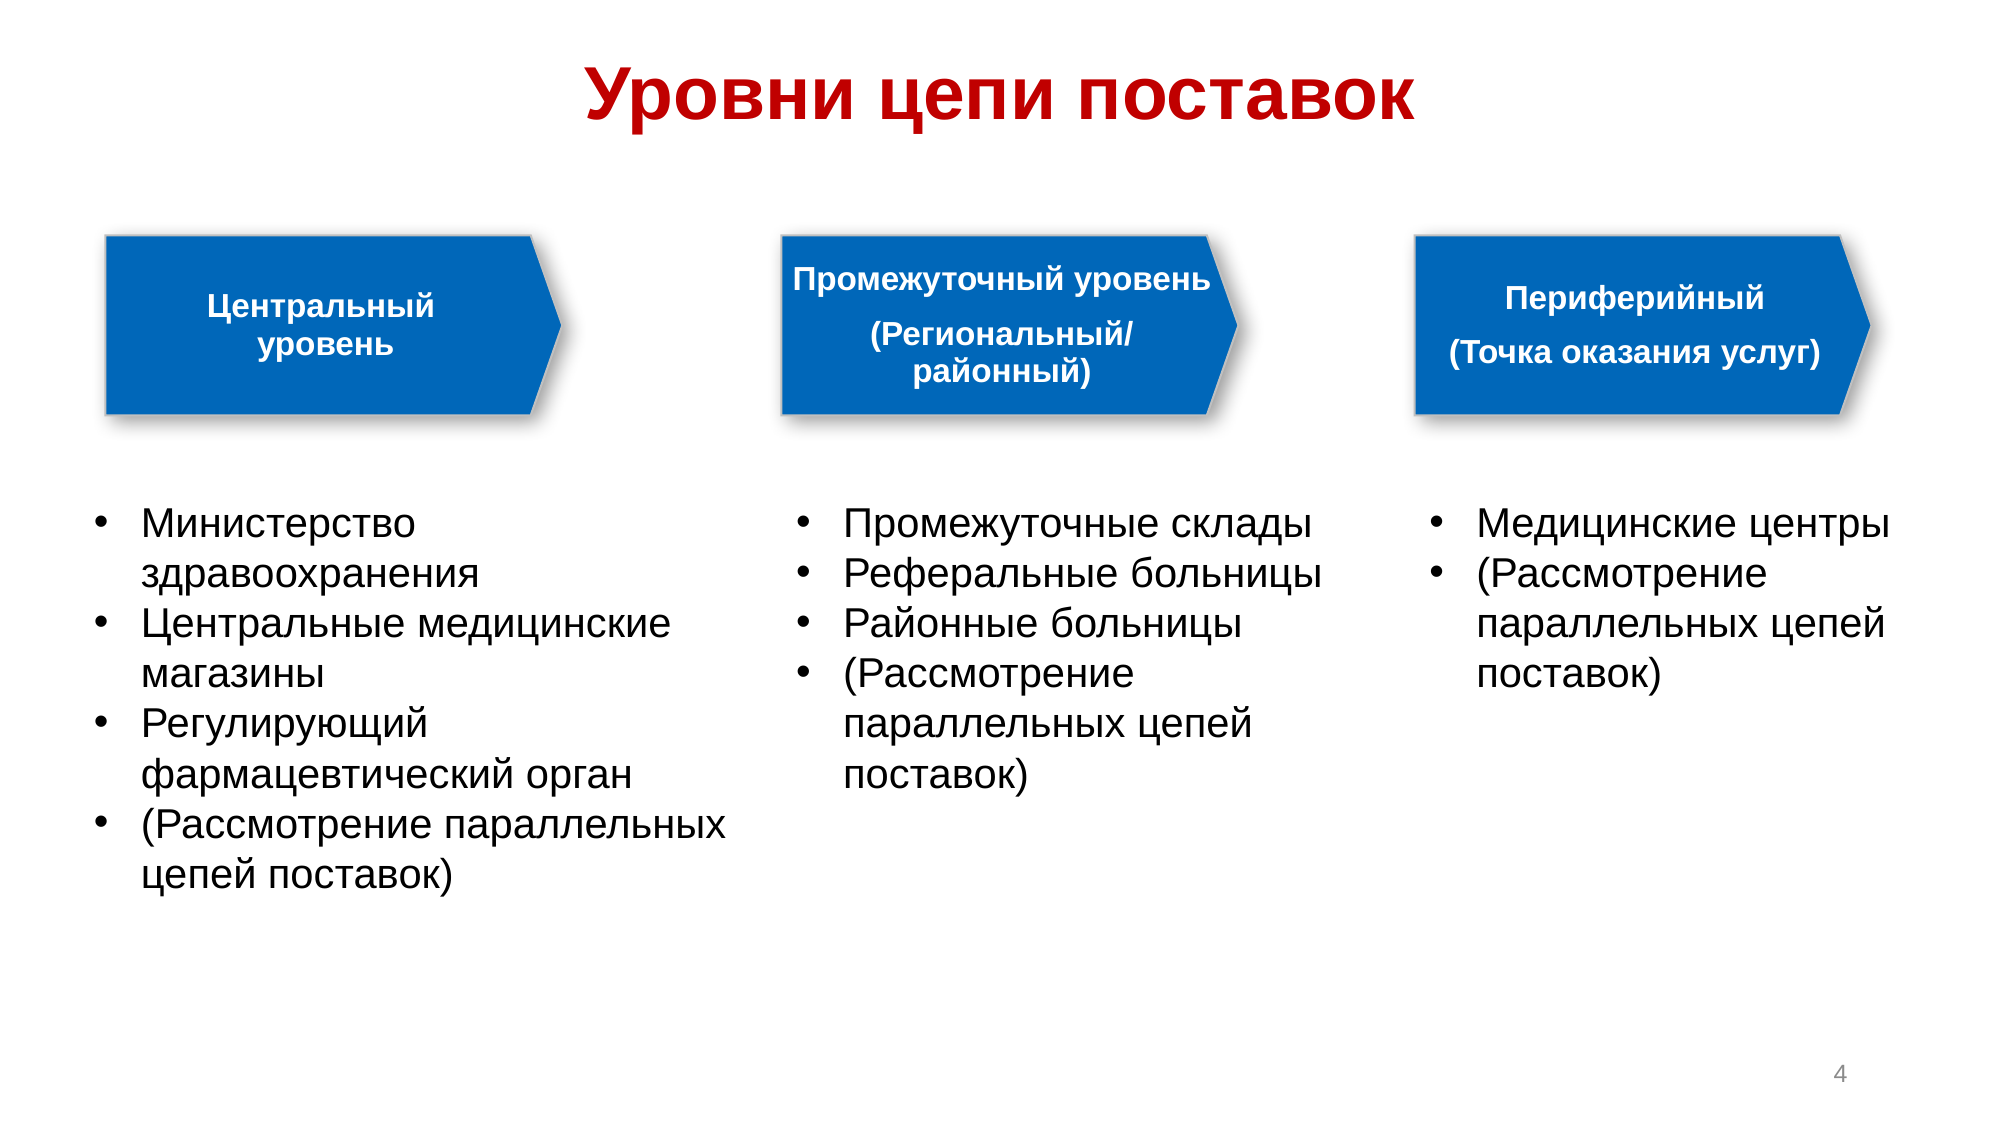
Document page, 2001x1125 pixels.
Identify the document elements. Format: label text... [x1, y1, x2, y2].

slide_number 4 [1412, 1042, 1863, 1103]
text_box Промежуточный уровень (Региональный/ районный) [781, 235, 1239, 416]
text_box Периферийный (Точка оказания услуг) [1414, 235, 1872, 416]
text_box Центральный уровень [105, 235, 563, 416]
text_box Медицинские центры (Рассмотрение параллельных цепей поставок) [1414, 488, 1921, 704]
text_box Промежуточные склады Реферальные больницы Районные больницы (Рассмотрение параллельных цепей поставок) [781, 488, 1382, 849]
title Уровни цепи поставок [476, 33, 1524, 159]
text_box Министерство здравоохранения Центральные медицинские магазины Регулирующий фармацевтический орган (Рассмотрение параллельных цепей поставок) [79, 488, 746, 904]
